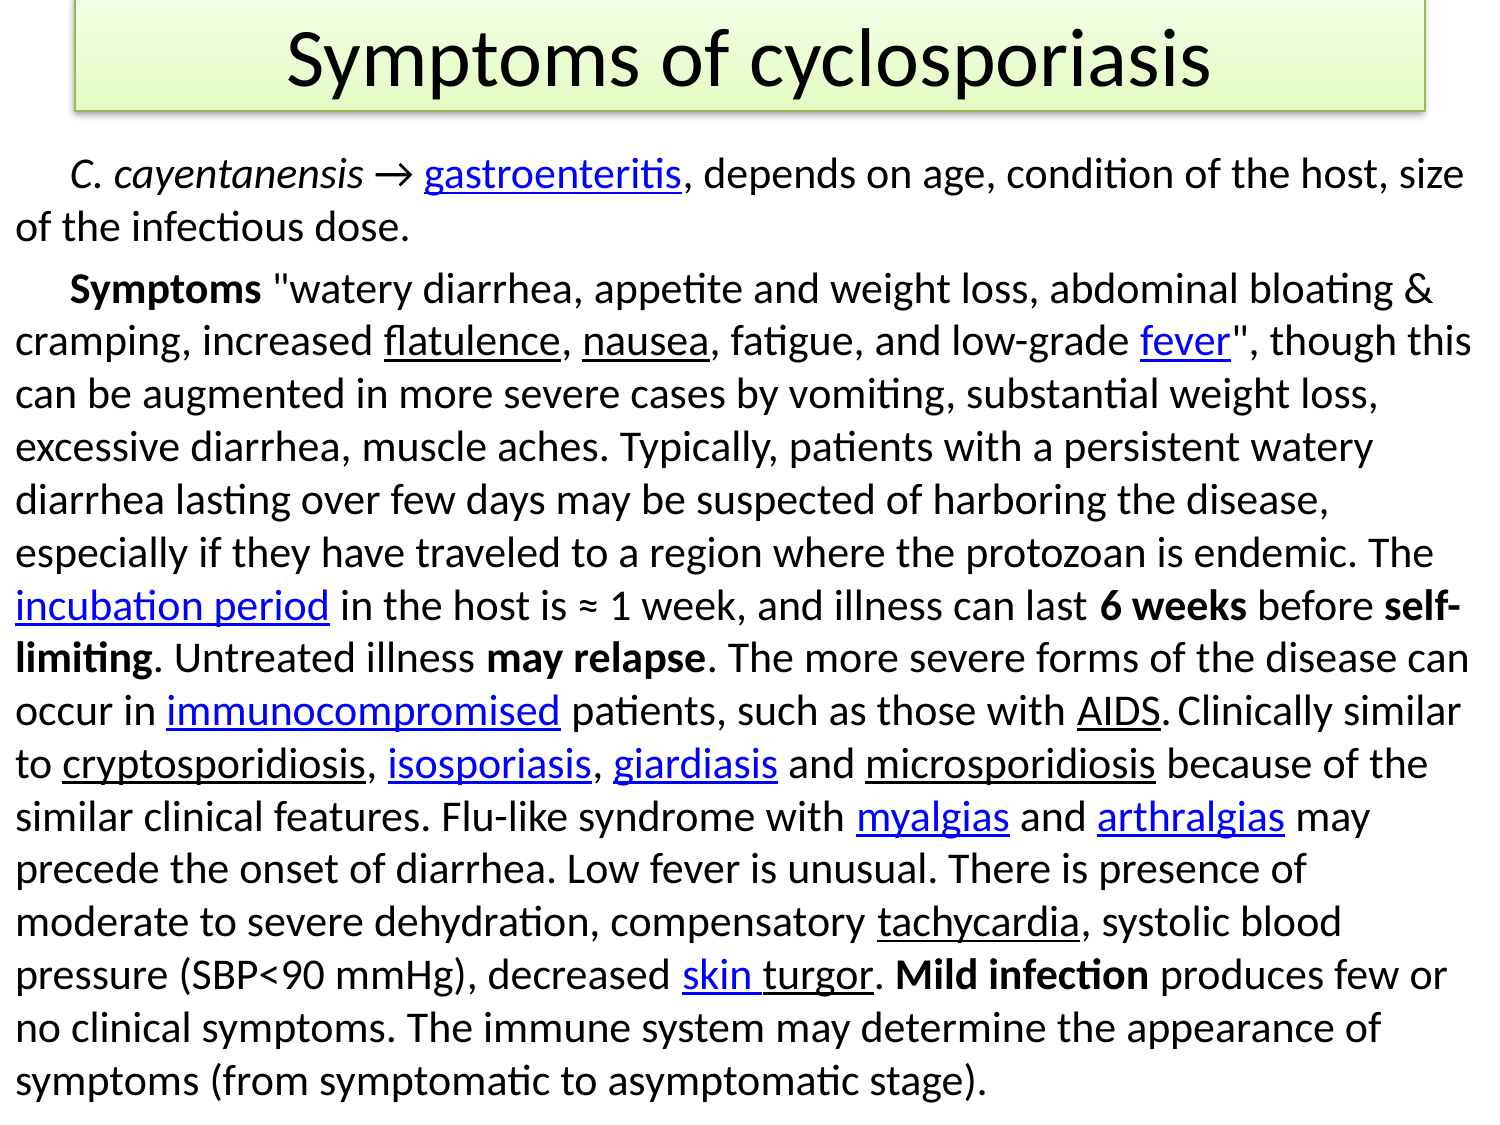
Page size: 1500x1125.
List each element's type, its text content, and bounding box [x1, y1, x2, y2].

list C. cayentanensis → gastroenteritis, depends on age, condition of the host, size of the infectious dose. Symptoms "watery diarrhea, appetite and weight loss, abdominal bloating & cramping, increased flatulence, nausea, fatigue, and low-grade fever", though this can be augmented in more severe cases by vomiting, substantial weight loss, excessive diarrhea, muscle aches. Typically, patients with a persistent watery diarrhea lasting over few days may be suspected of harboring the disease, especially if they have traveled to a region where the protozoan is endemic. The incubation period in the host is ≈ 1 week, and illness can last 6 weeks before self-limiting. Untreated illness may relapse. The more severe forms of the disease can occur in immunocompromised patients, such as those with AIDS. Clinically similar to cryptosporidiosis, isosporiasis, giardiasis and microsporidiosis because of the similar clinical features. Flu-like syndrome with myalgias and arthralgias may precede the onset of diarrhea. Low fever is unusual. There is presence of moderate to severe dehydration, compensatory tachycardia, systolic blood pressure (SBP<90 mmHg), decreased skin turgor. Mild infection produces few or no clinical symptoms. The immune system may determine the appearance of symptoms (from symptomatic to asymptomatic stage). [0, 137, 1500, 1125]
title Symptoms of cyclosporiasis [74, 0, 1426, 112]
